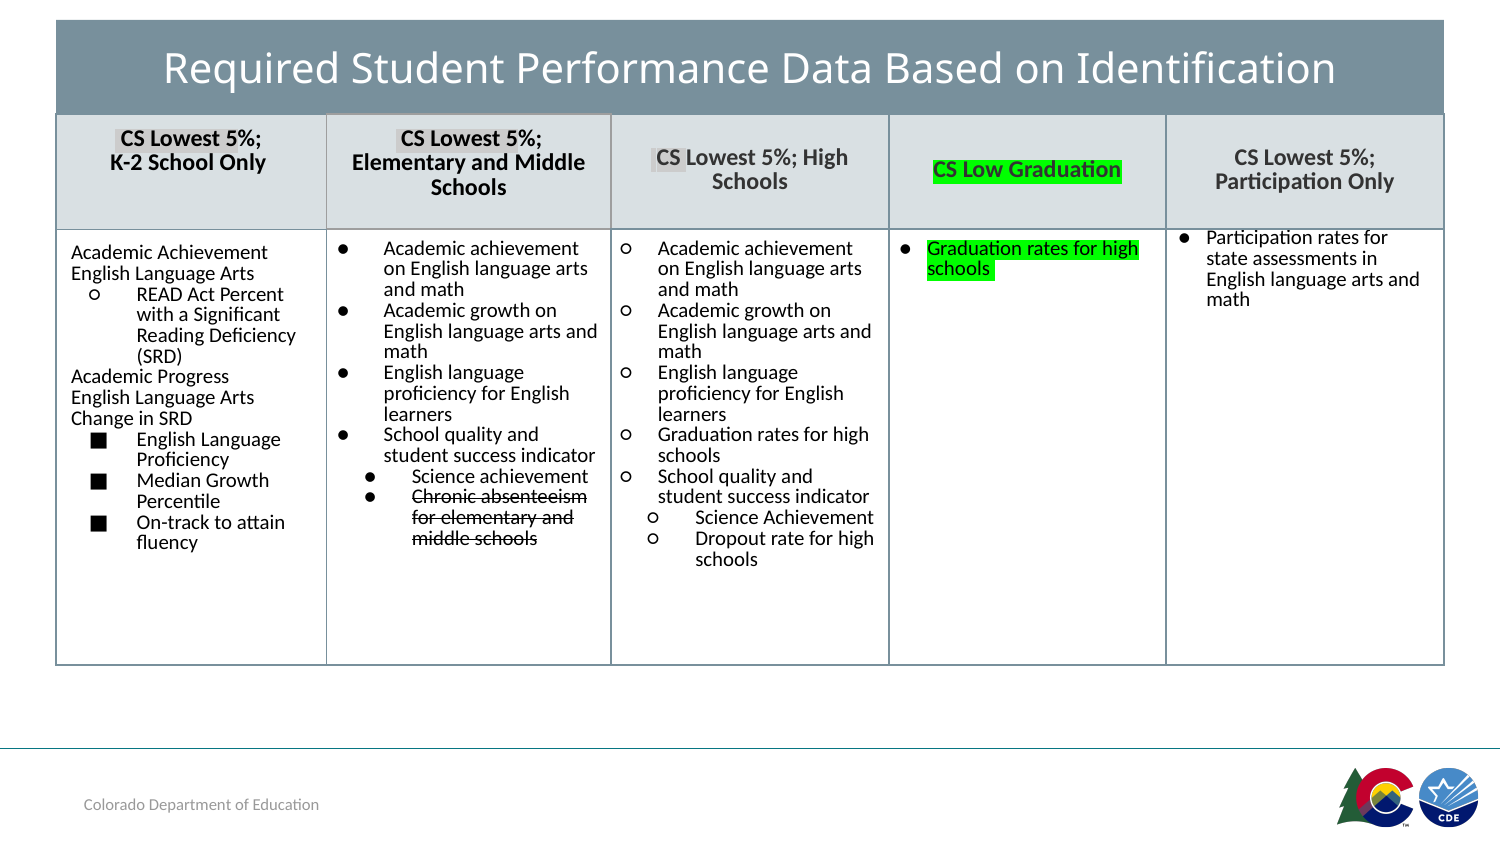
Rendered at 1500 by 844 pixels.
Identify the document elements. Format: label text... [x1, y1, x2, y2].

table_cell Participation rates for state assessments in English language arts and math [1167, 230, 1443, 664]
table_cell Academic achievement on English language arts and math Academic growth on English language arts and math English language proficiency for English learners Graduation rates for high schools School quality and student success indicator Science Achievement Dropout rate for high schools [612, 230, 888, 664]
table_header CS Lowest 5%; K-2 School Only [57, 115, 326, 229]
title Required Student Performance Data Based on Identification [56, 19, 1444, 113]
table_header CS Lowest 5%; Elementary and Middle Schools [327, 115, 610, 228]
table_cell Academic achievement on English language arts and math Academic growth on English language arts and math English language proficiency for English learners School quality and student success indicator Science achievement Chronic absenteeism for elementary and middle schools [327, 230, 610, 664]
table_header CS Lowest 5%; Participation Only [1167, 115, 1443, 228]
table_header CS Low Graduation [890, 115, 1165, 228]
table_cell Academic Achievement English Language Arts READ Act Percent with a Significant Reading Deficiency (SRD) Academic Progress English Language Arts Change in SRD English Language Proficiency Median Growth Percentile On-track to attain fluency [57, 230, 326, 664]
table_header CS Lowest 5%; High Schools [612, 115, 888, 228]
picture [1336, 767, 1479, 828]
table_cell Graduation rates for high schools [890, 230, 1165, 664]
